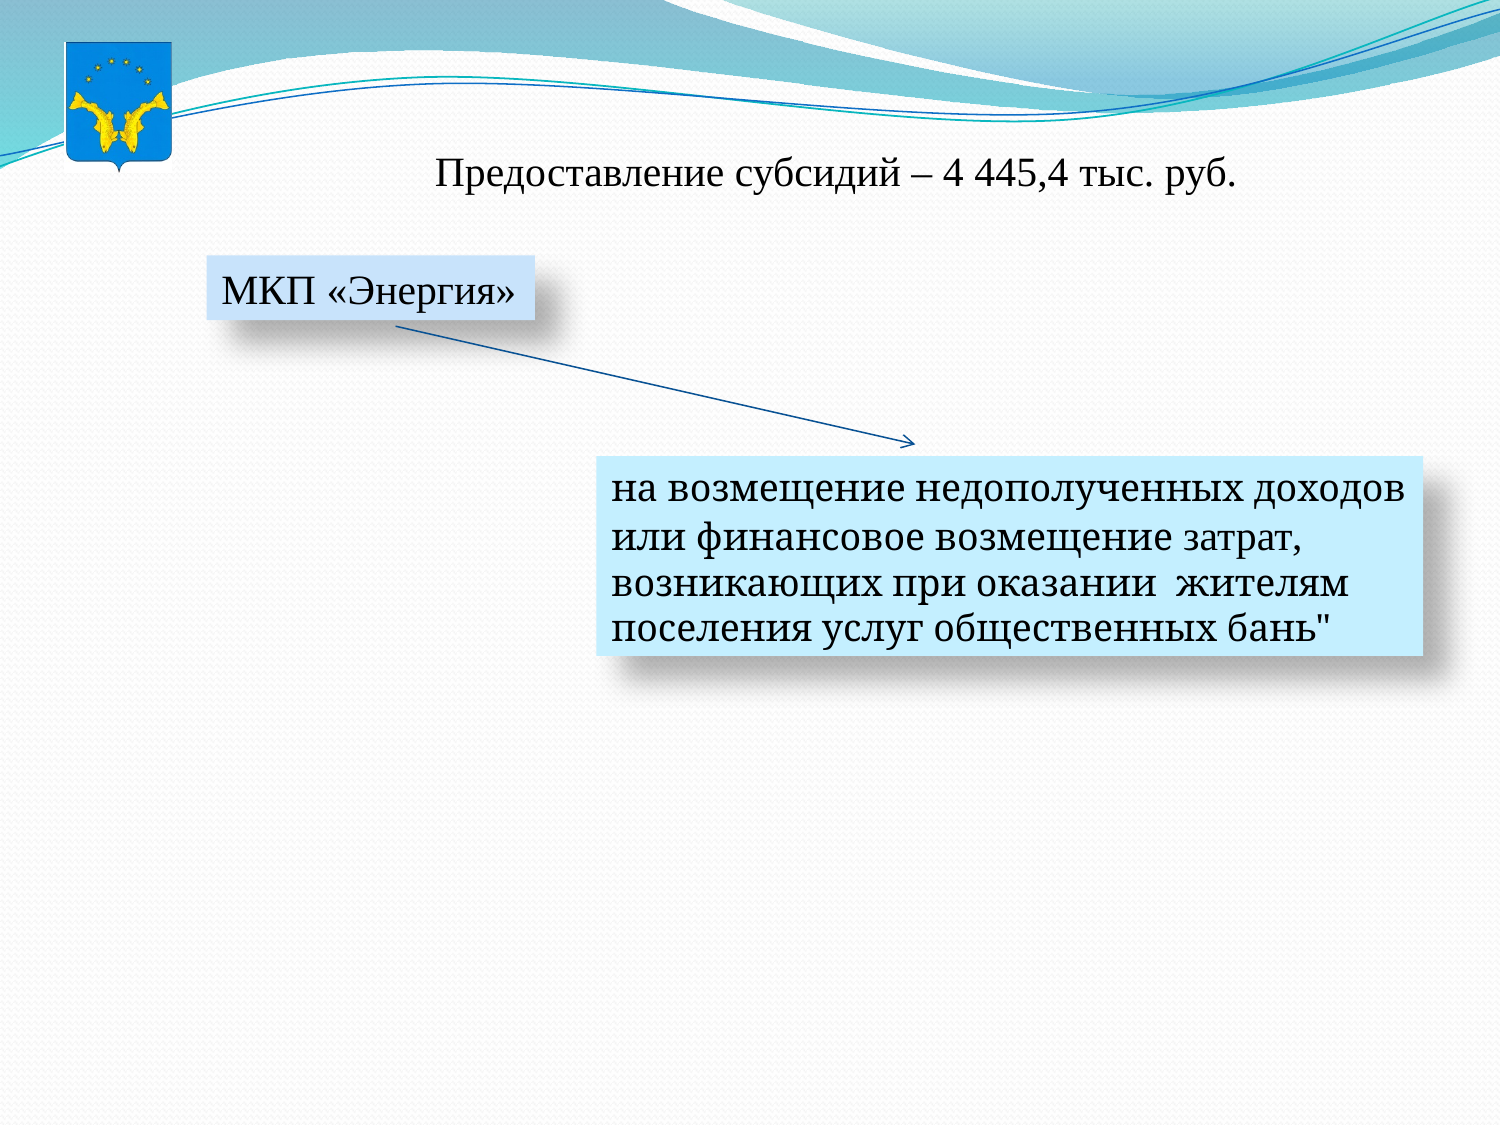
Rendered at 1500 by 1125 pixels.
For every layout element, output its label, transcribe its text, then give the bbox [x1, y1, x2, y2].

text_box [395, 325, 916, 445]
picture [64, 42, 172, 173]
text_box Предоставление субсидий – 4 445,4 тыс. руб. [183, 137, 1500, 202]
text_box на возмещение недополученных доходов или финансовое возмещение затрат, возникающих при оказании жителям поселения услуг общественных бань" [596, 456, 1424, 656]
text_box МКП «Энергия» [206, 255, 535, 321]
